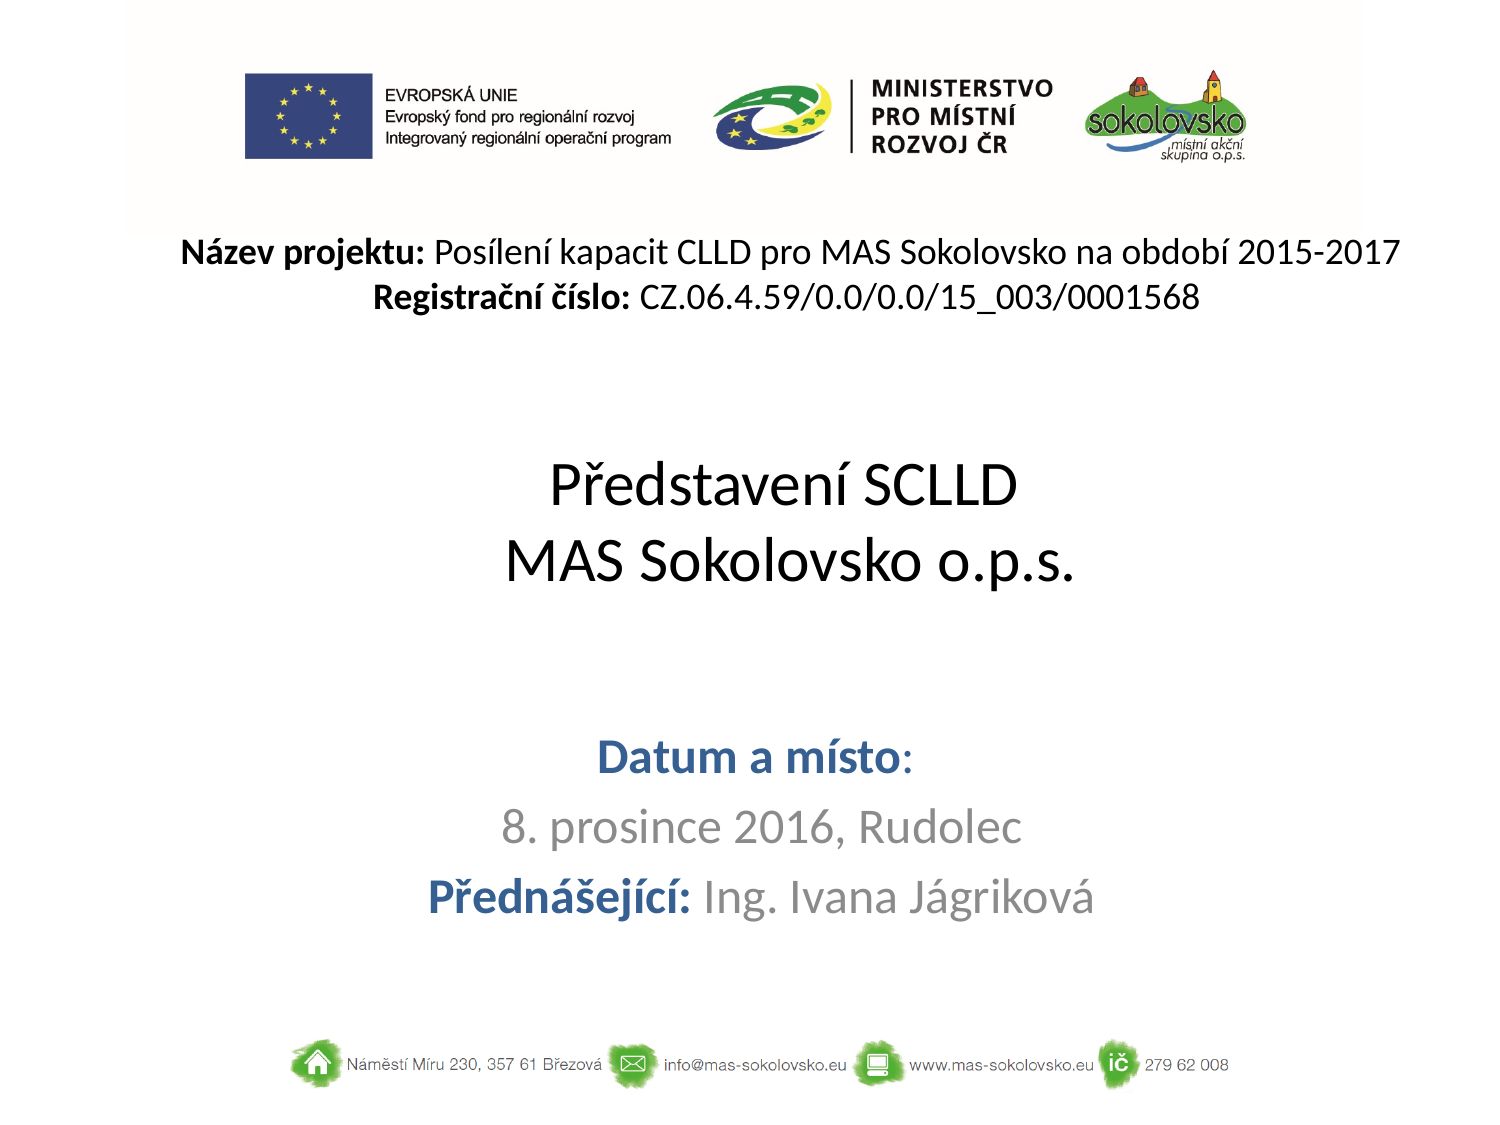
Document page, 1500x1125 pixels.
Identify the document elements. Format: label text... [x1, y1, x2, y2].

text_box Název projektu: Posílení kapacit CLLD pro MAS Sokolovsko na období 2015-2017 Registrační číslo: CZ.06.4.59/0.0/0.0/15_003/0001568 [159, 219, 1423, 325]
picture [289, 1034, 1234, 1094]
subtitle Datum a místo: 8. prosince 2016, Rudolec Přednášející: Ing. Ivana Jágriková [135, 716, 1388, 989]
title Představení SCLLD MAS Sokolovsko o.p.s. [123, 432, 1459, 663]
picture [123, 0, 1365, 237]
